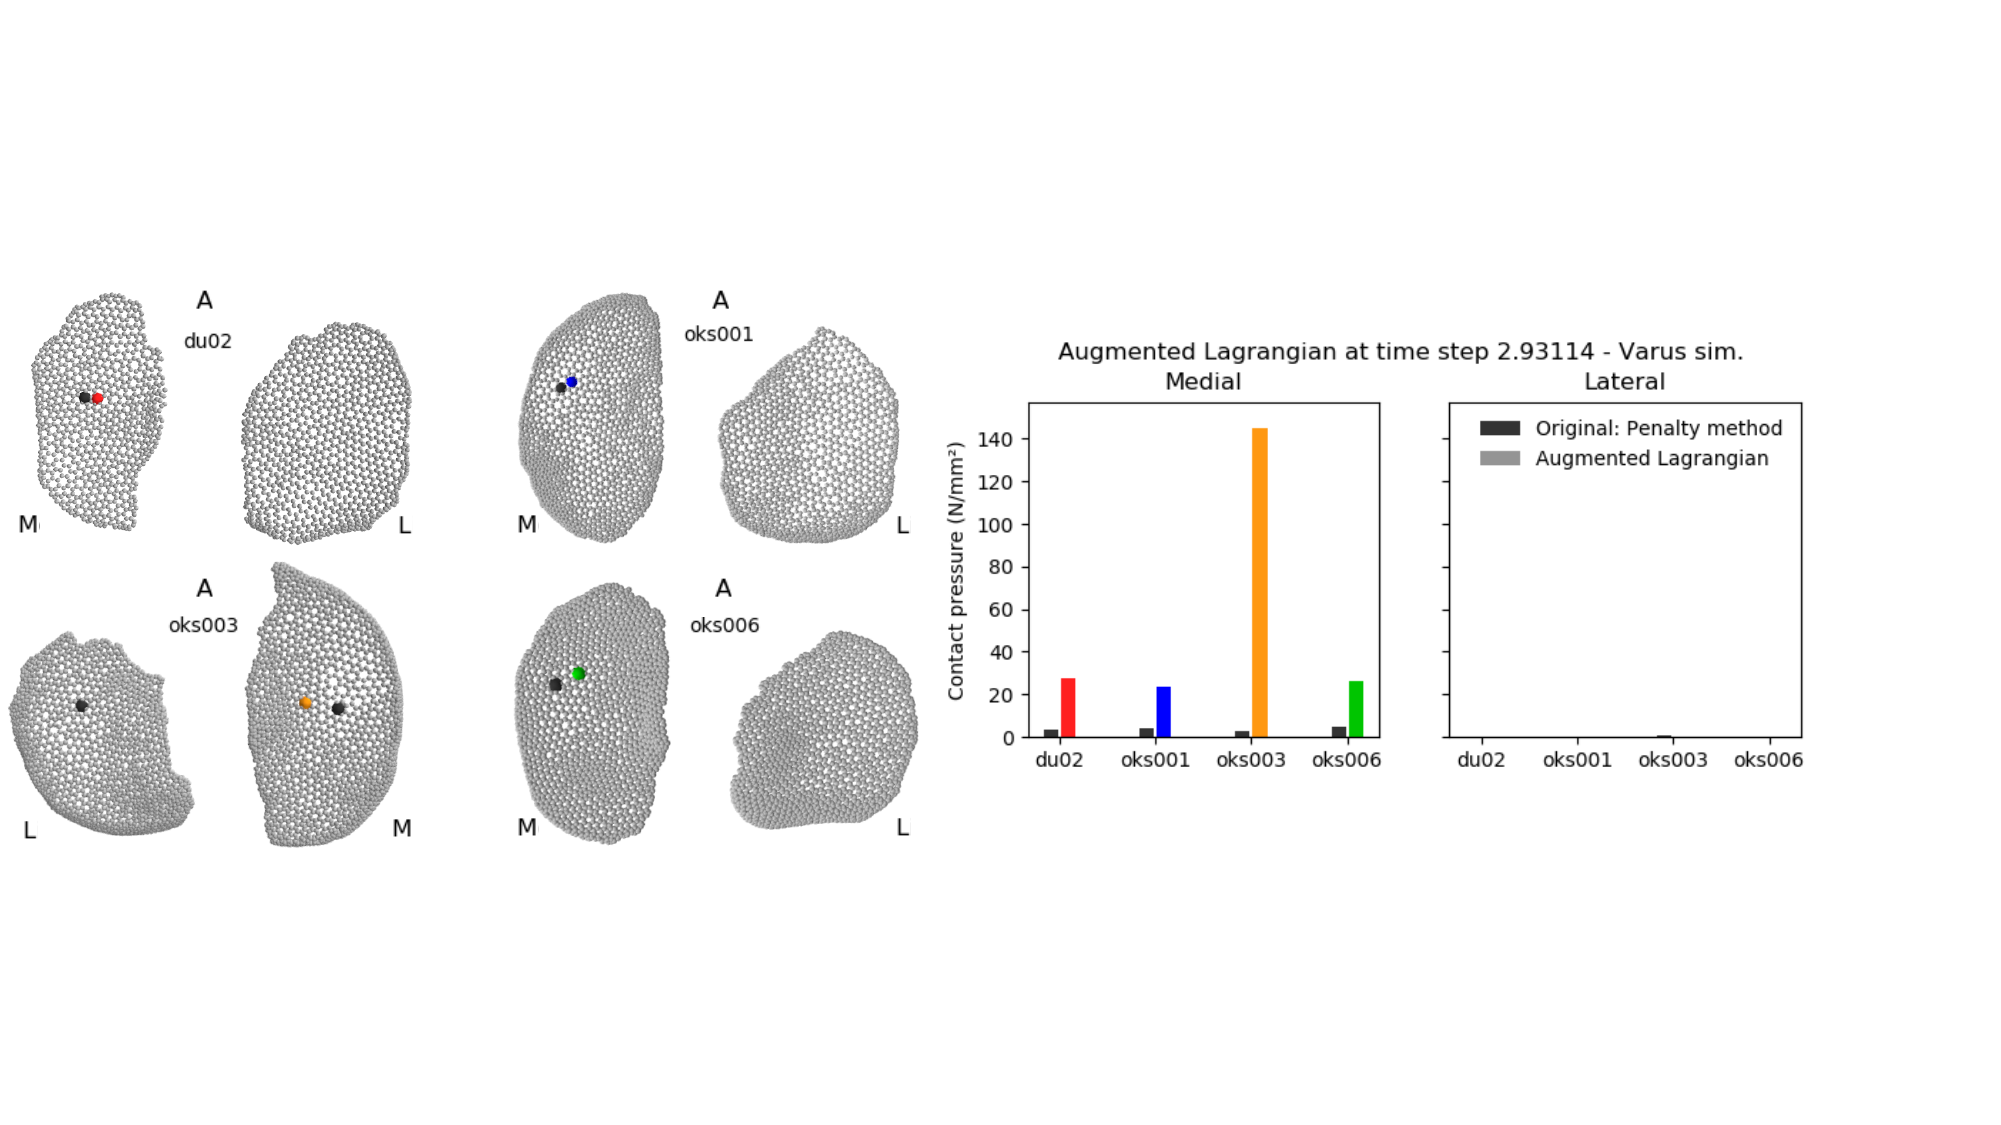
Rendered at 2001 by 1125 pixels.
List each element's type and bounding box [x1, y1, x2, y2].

picture [469, 218, 1902, 872]
picture [0, 290, 454, 942]
